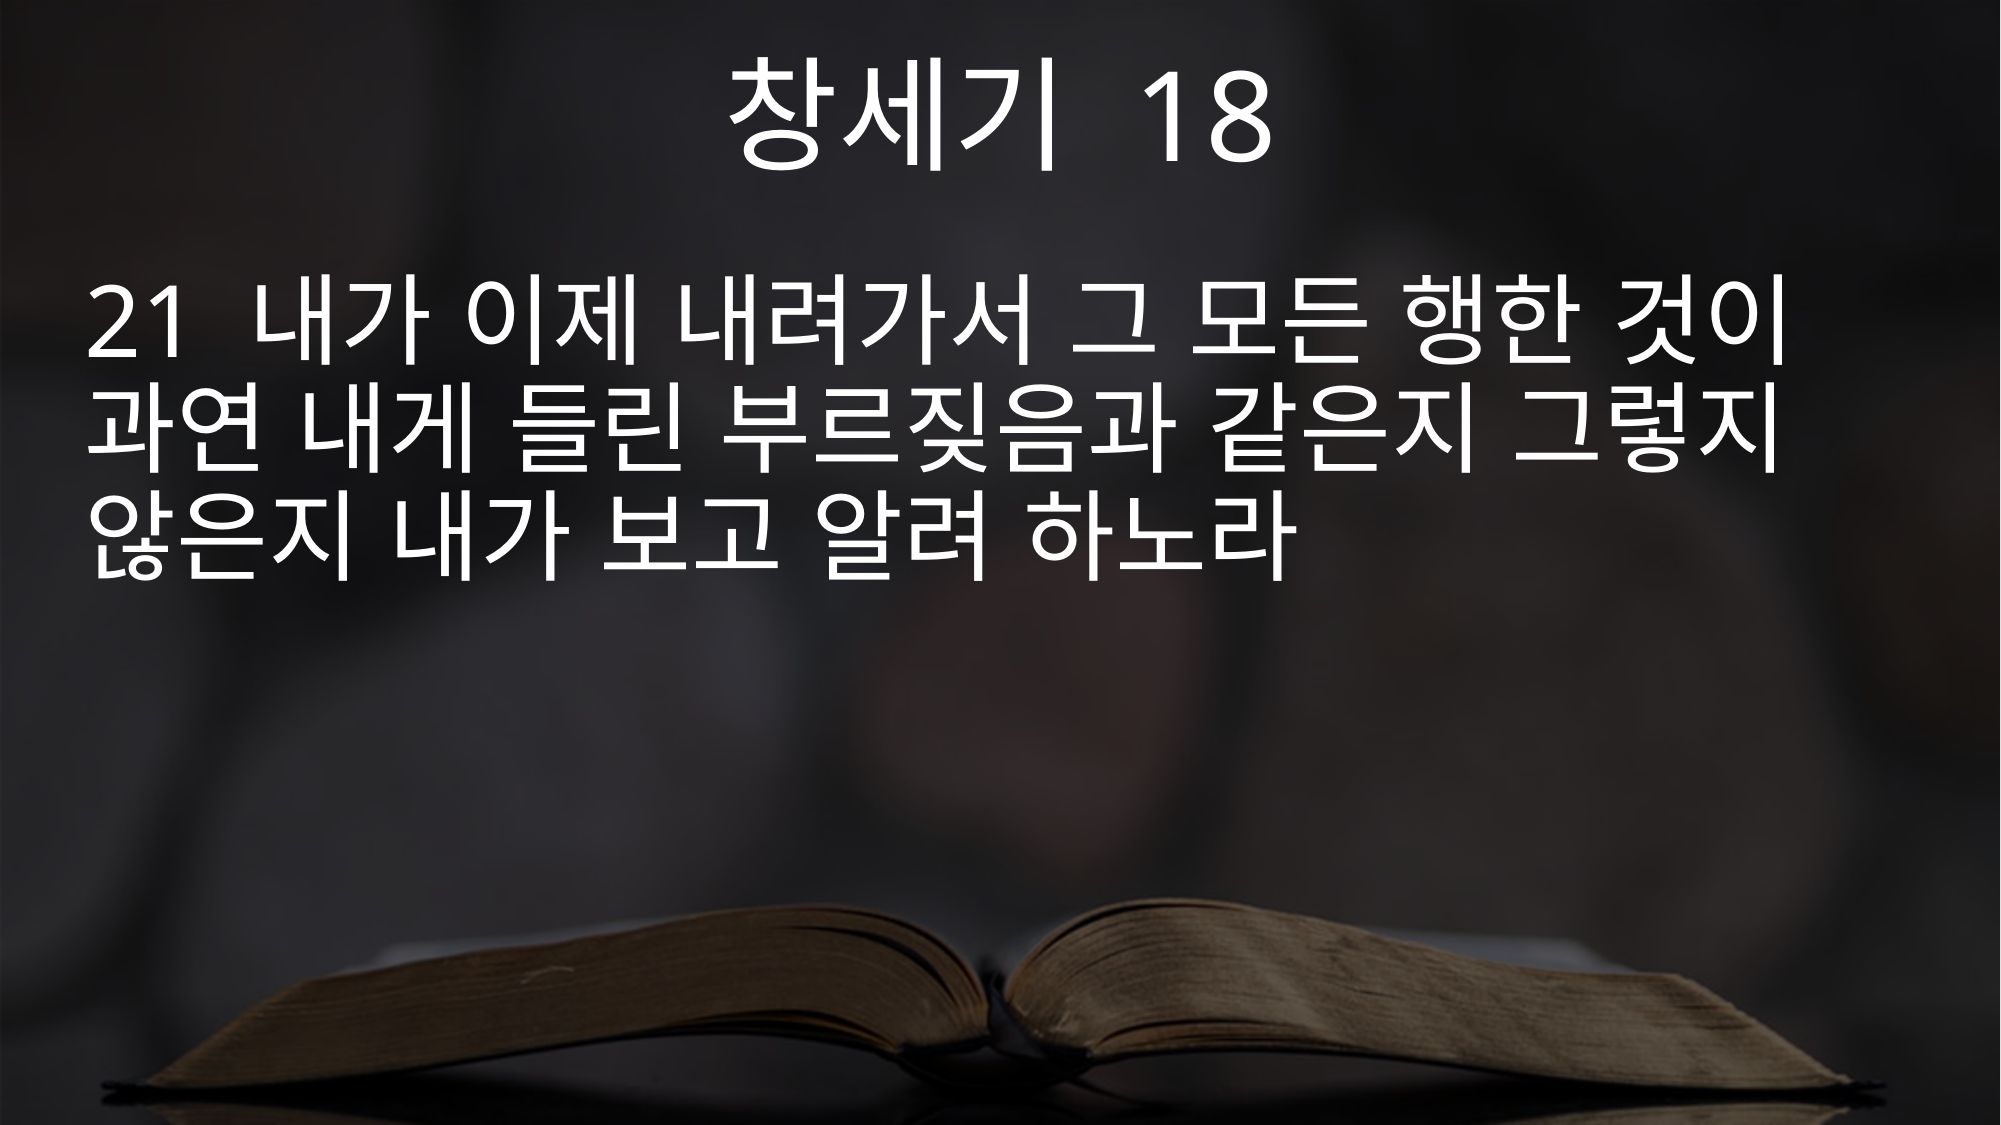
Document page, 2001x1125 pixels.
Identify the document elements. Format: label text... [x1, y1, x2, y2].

picture [0, 0, 2001, 1125]
list 21 내가 이제 내려가서 그 모든 행한 것이 과연 내게 들린 부르짖음과 같은지 그렇지 않은지 내가 보고 알려 하노라 [69, 263, 1953, 423]
footer 창세기 18 [0, 32, 2000, 192]
